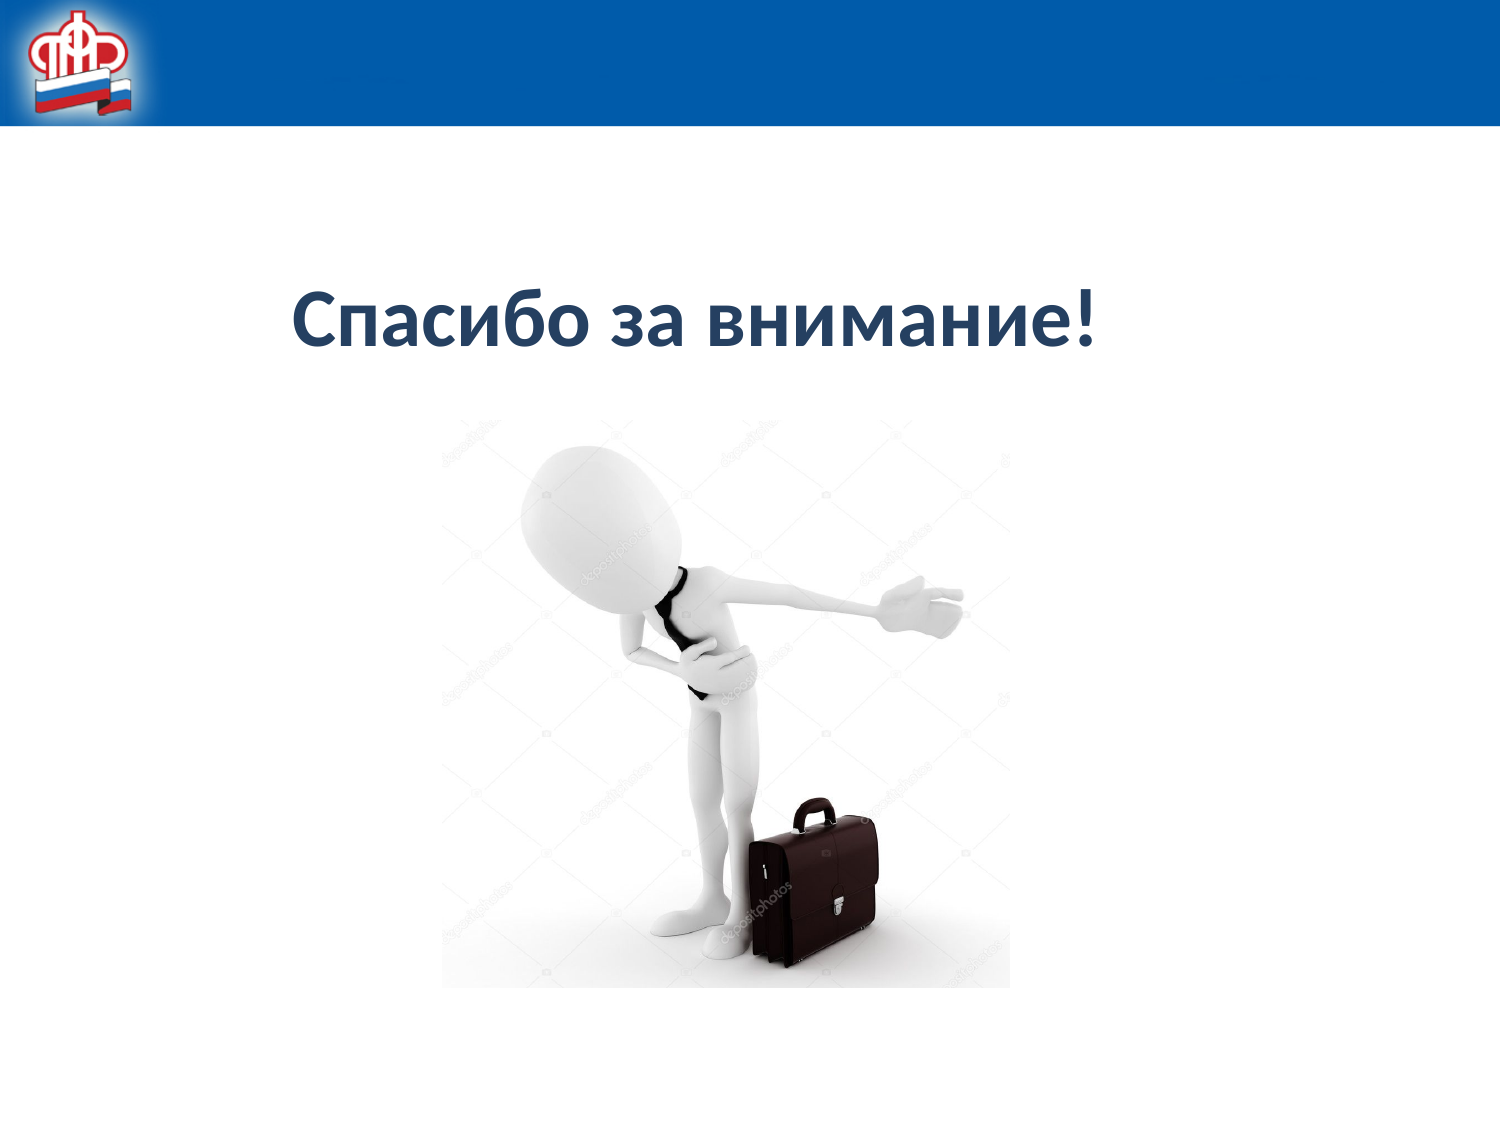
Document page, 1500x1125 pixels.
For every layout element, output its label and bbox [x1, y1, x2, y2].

picture [442, 420, 1011, 989]
list [0, 0, 1500, 1125]
